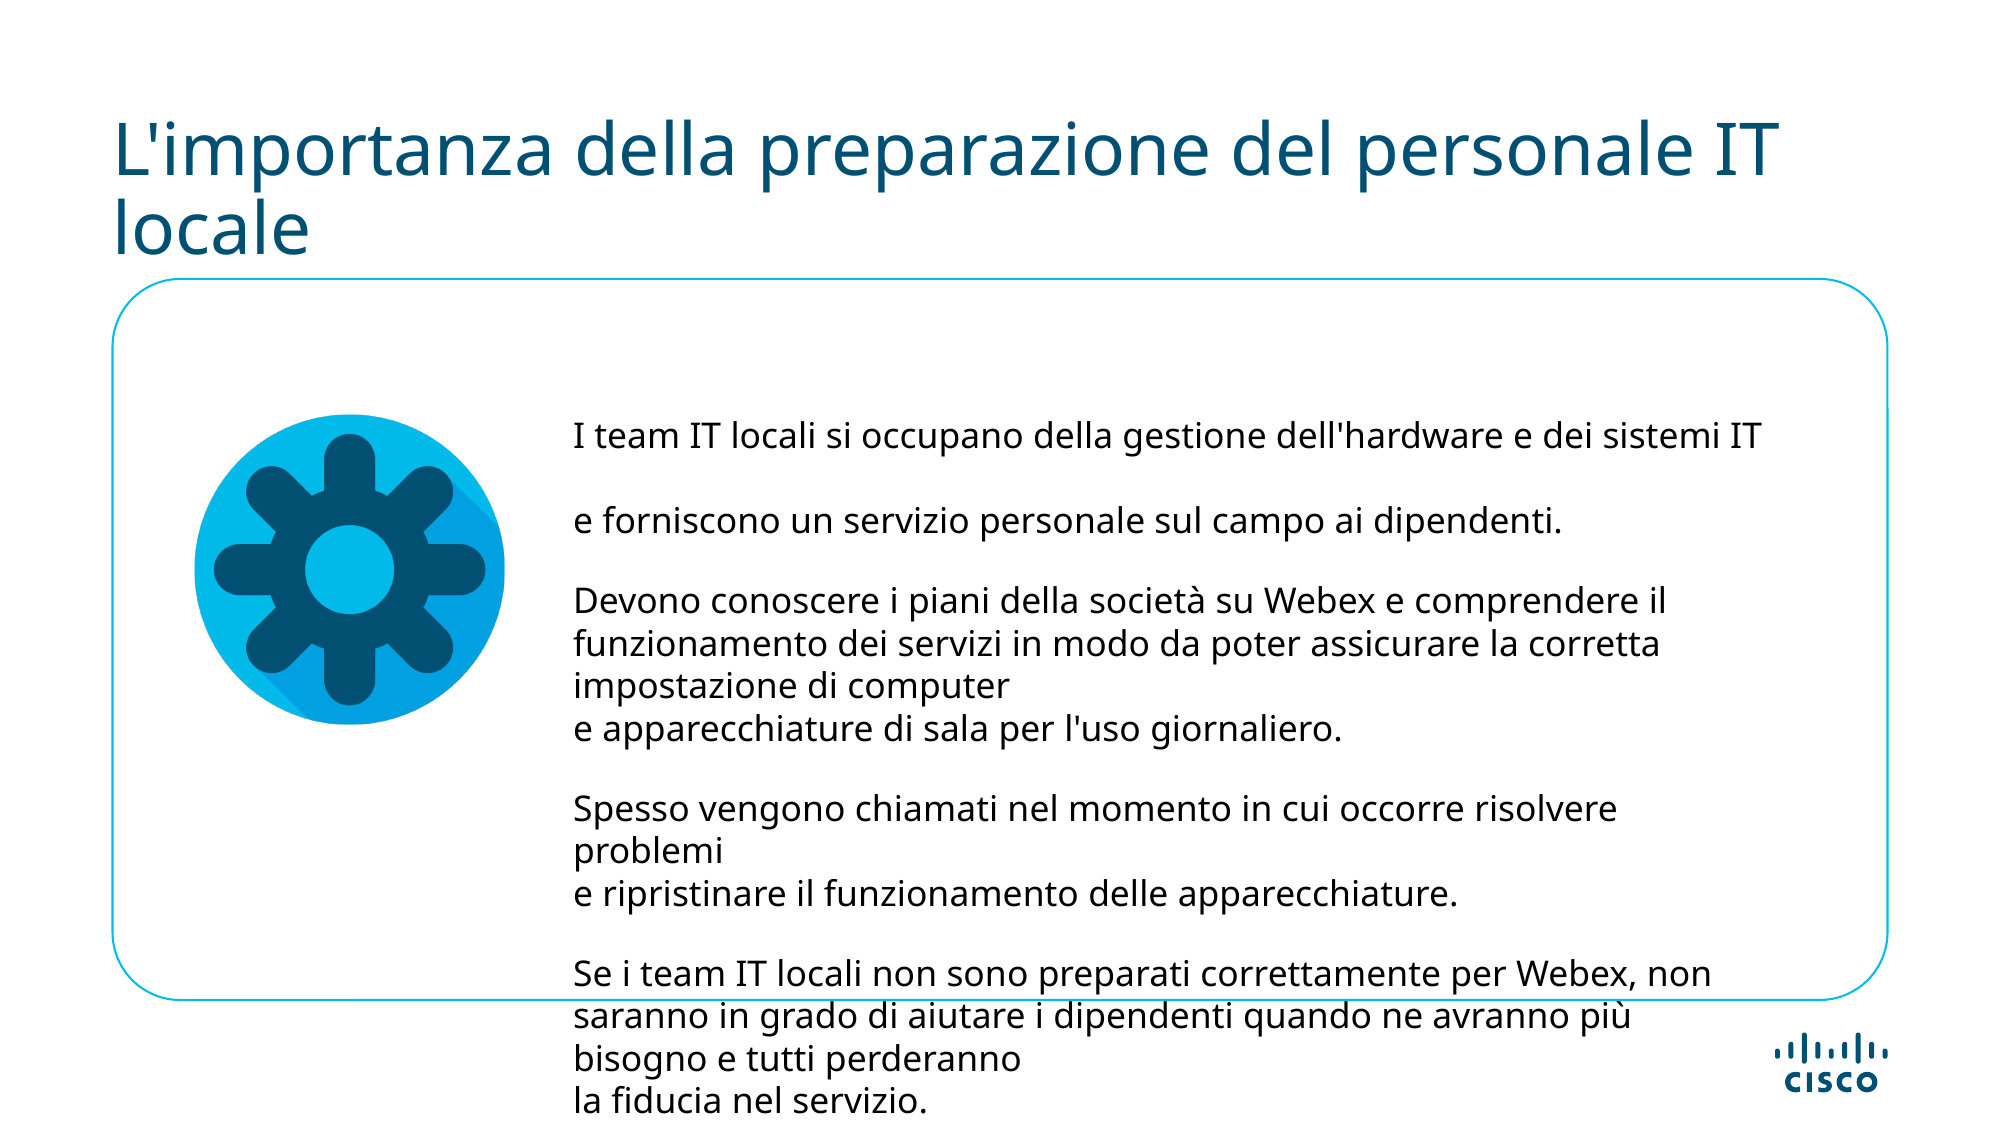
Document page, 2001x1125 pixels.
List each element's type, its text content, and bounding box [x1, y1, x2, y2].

picture [368, 588, 505, 725]
title L'importanza della preparazione del personale IT locale [112, 112, 1838, 238]
picture [194, 414, 334, 554]
picture [194, 585, 331, 725]
picture [365, 414, 505, 551]
list I team IT locali si occupano della gestione dell'hardware e dei sistemi IT e forniscono un servizio personale sul campo ai dipendenti. Devono conoscere i piani della società su Webex e comprendere il funzionamento dei servizi in modo da poter assicurare la corretta impostazione di computer e apparecchiature di sala per l'uso giornaliero. Spesso vengono chiamati nel momento in cui occorre risolvere problemi e ripristinare il funzionamento delle apparecchiature. Se i team IT locali non sono preparati correttamente per Webex, non saranno in grado di aiutare i dipendenti quando ne avranno più bisogno e tutti perderanno la fiducia nel servizio. [573, 1002, 1767, 1042]
text_box [111, 277, 1889, 1002]
